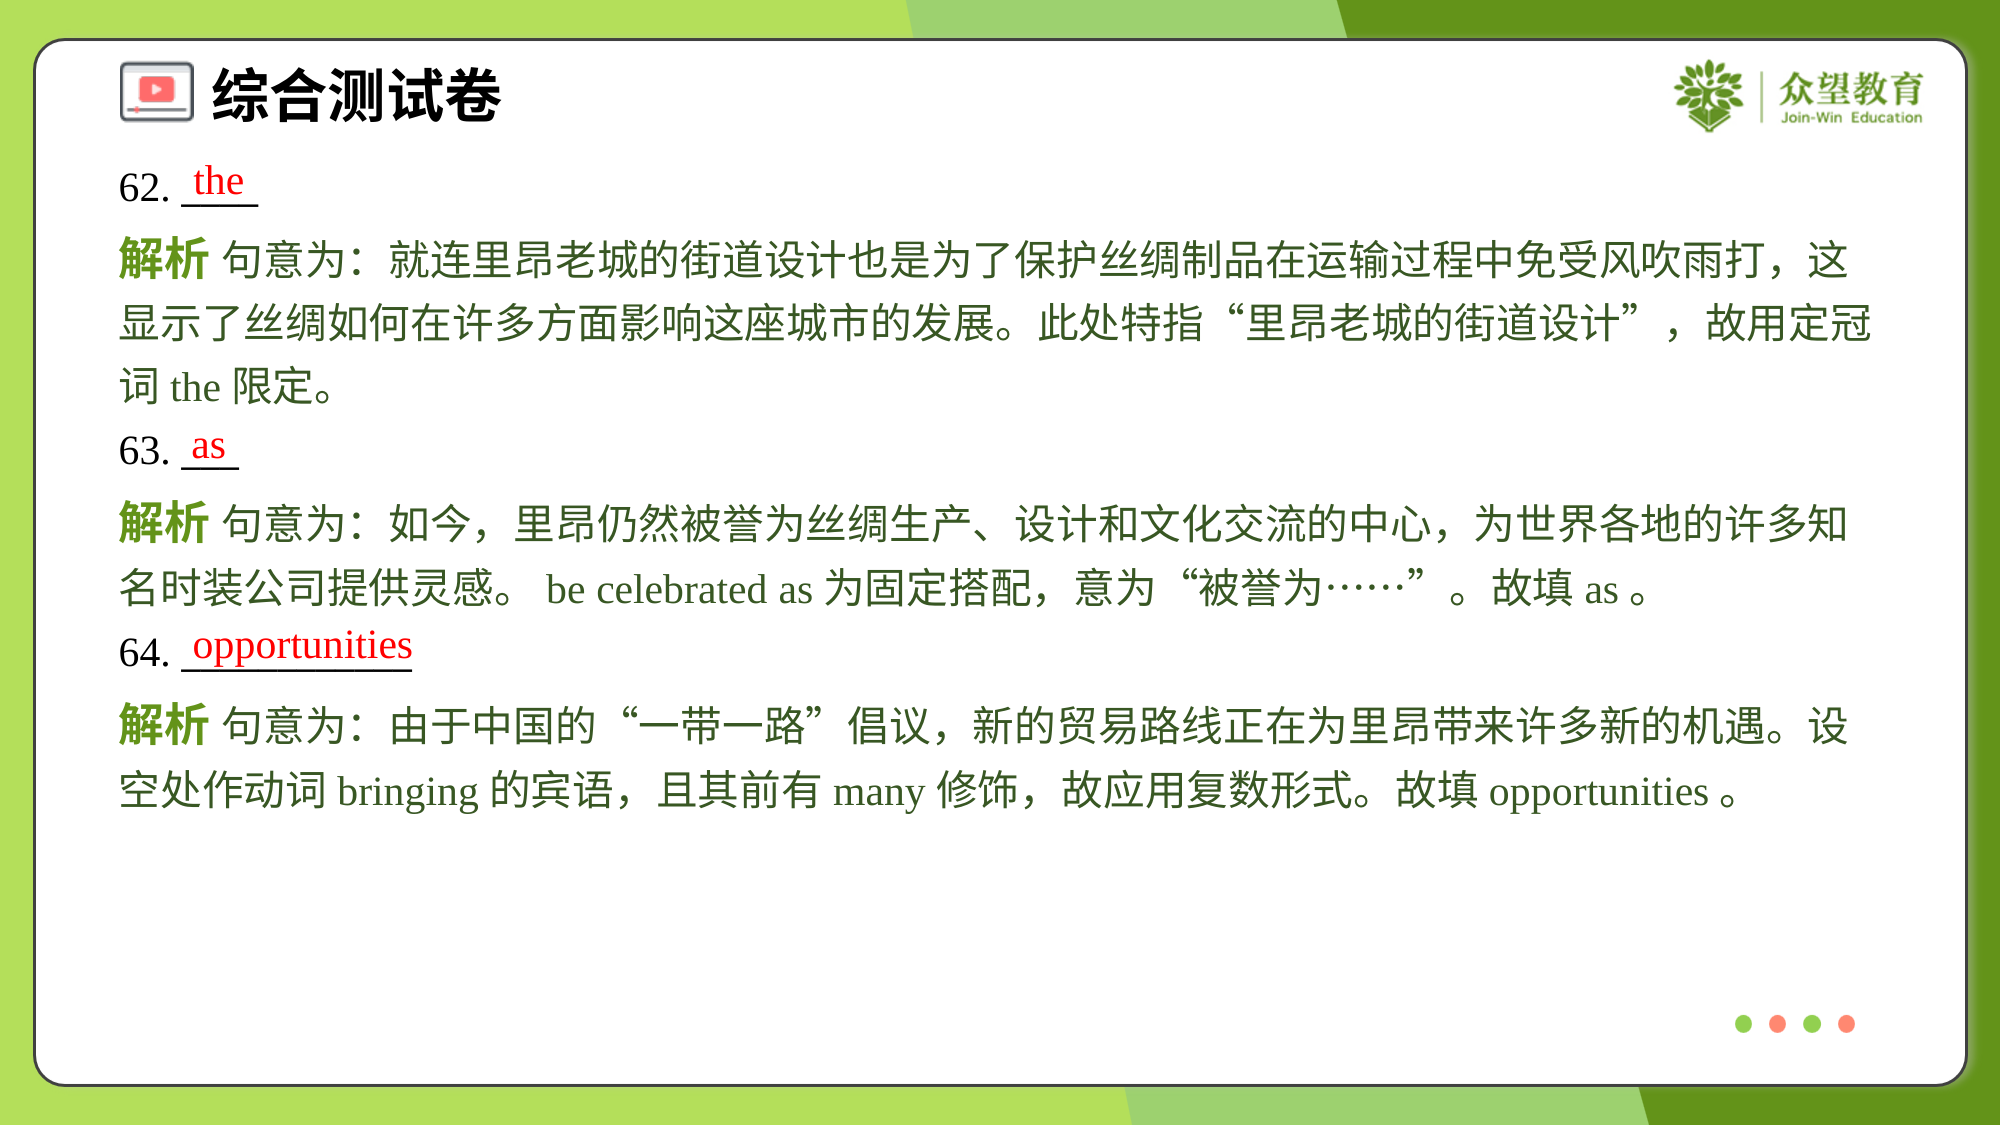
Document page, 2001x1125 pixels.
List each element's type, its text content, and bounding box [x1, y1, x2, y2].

text_box 解析 句意为：由于中国的“一带一路”倡议，新的贸易路线正在为里昂带来许多新的机遇。设空处作动词bringing的宾语，且其前有many修饰，故应用复数形式。故填opportunities。 [118, 682, 1883, 809]
picture [0, 0, 2000, 1125]
text_box 62. ____ [118, 146, 1883, 204]
text_box opportunities [188, 604, 418, 663]
text_box 63. ___ [118, 410, 1883, 468]
text_box 解析 句意为：就连里昂老城的街道设计也是为了保护丝绸制品在运输过程中免受风吹雨打，这显示了丝绸如何在许多方面影响这座城市的发展。此处特指“里昂老城的街道设计”，故用定冠词the限定。 [118, 215, 1883, 405]
text_box as [186, 404, 231, 463]
text_box 64. ____________ [118, 612, 1883, 670]
text_box the [188, 140, 249, 199]
text_box 解析 句意为：如今，里昂仍然被誉为丝绸生产、设计和文化交流的中心，为世界各地的许多知名时装公司提供灵感。be celebrated as为固定搭配，意为“被誉为……”。故填as。 [118, 480, 1883, 607]
